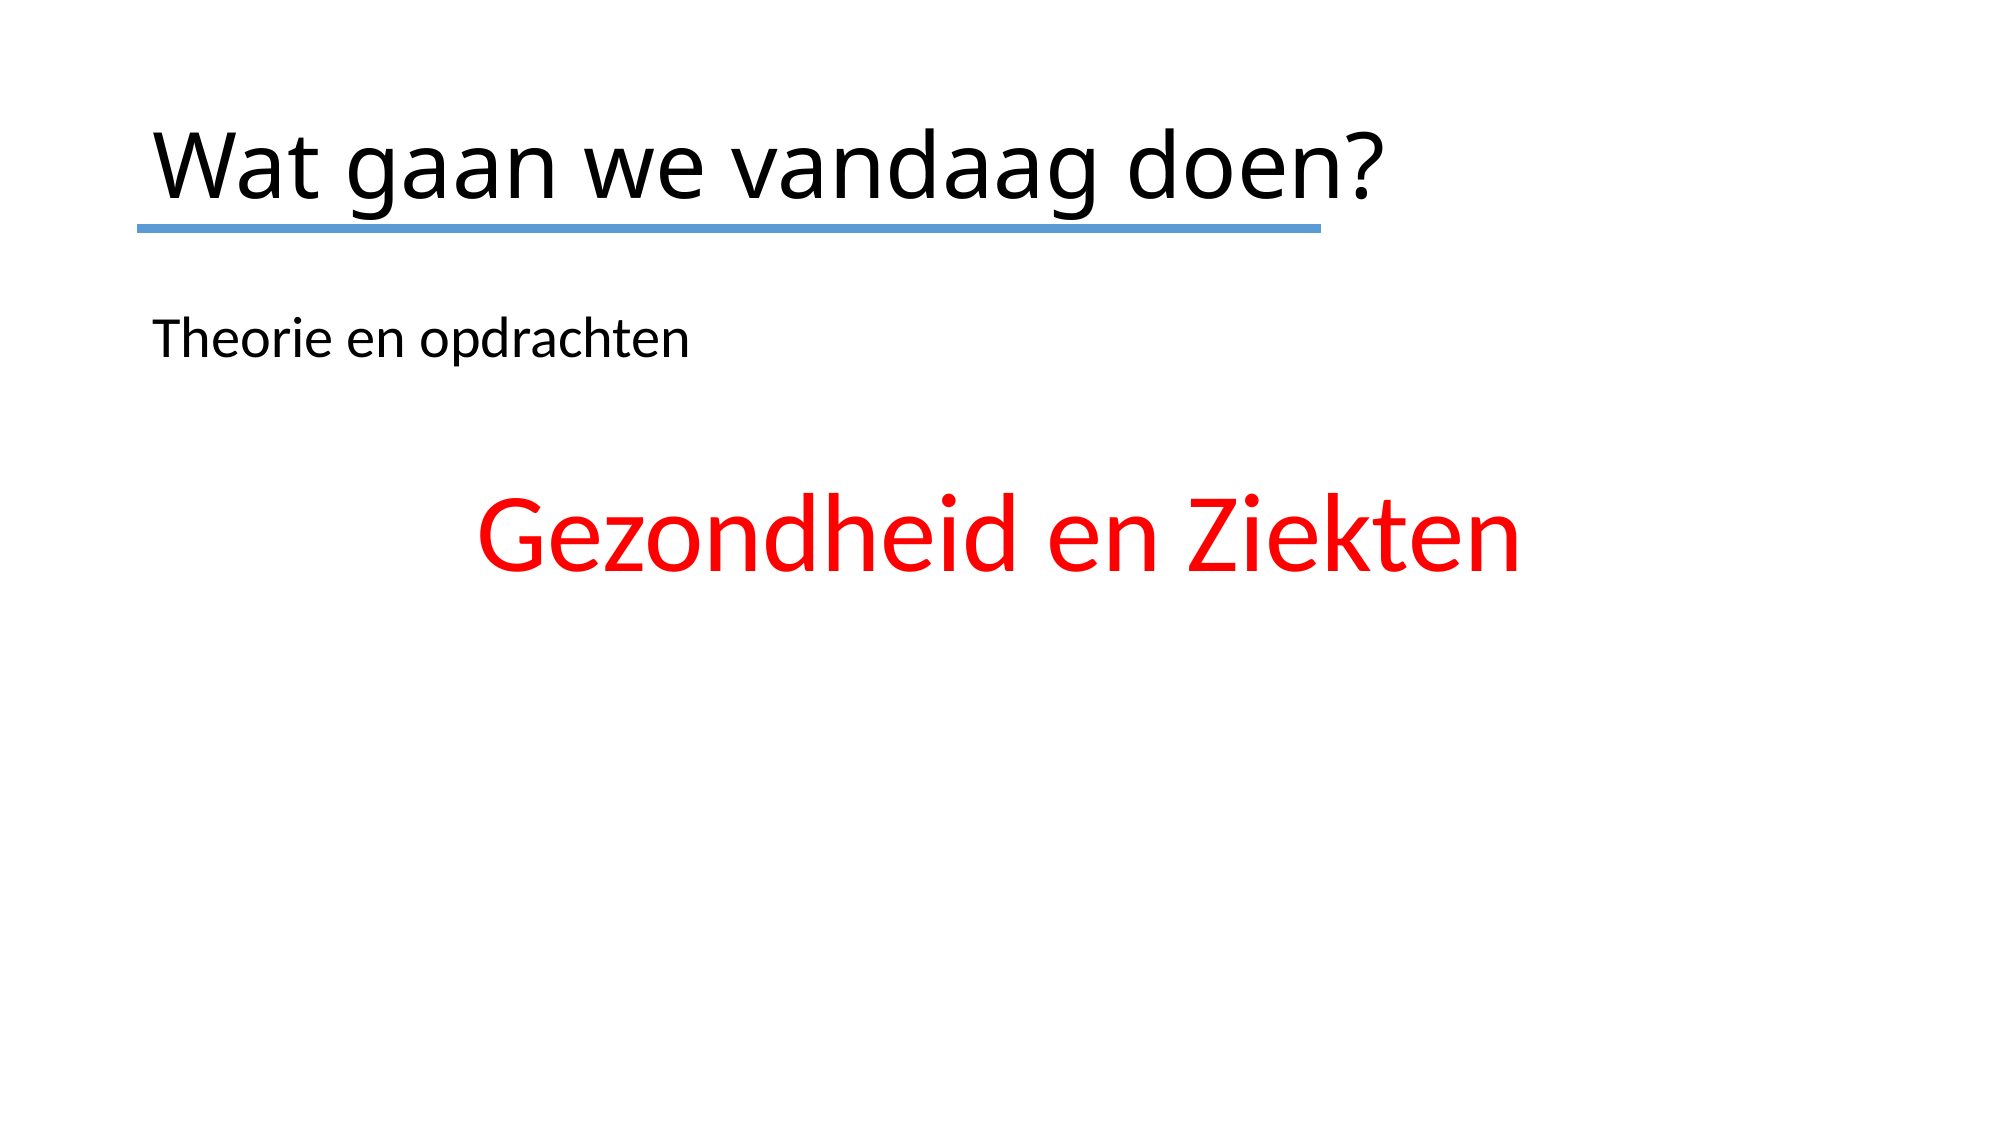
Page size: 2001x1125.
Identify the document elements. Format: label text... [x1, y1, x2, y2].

title Wat gaan we vandaag doen? [137, 59, 1863, 278]
list Theorie en opdrachten Gezondheid en Ziekten [137, 299, 1863, 1014]
